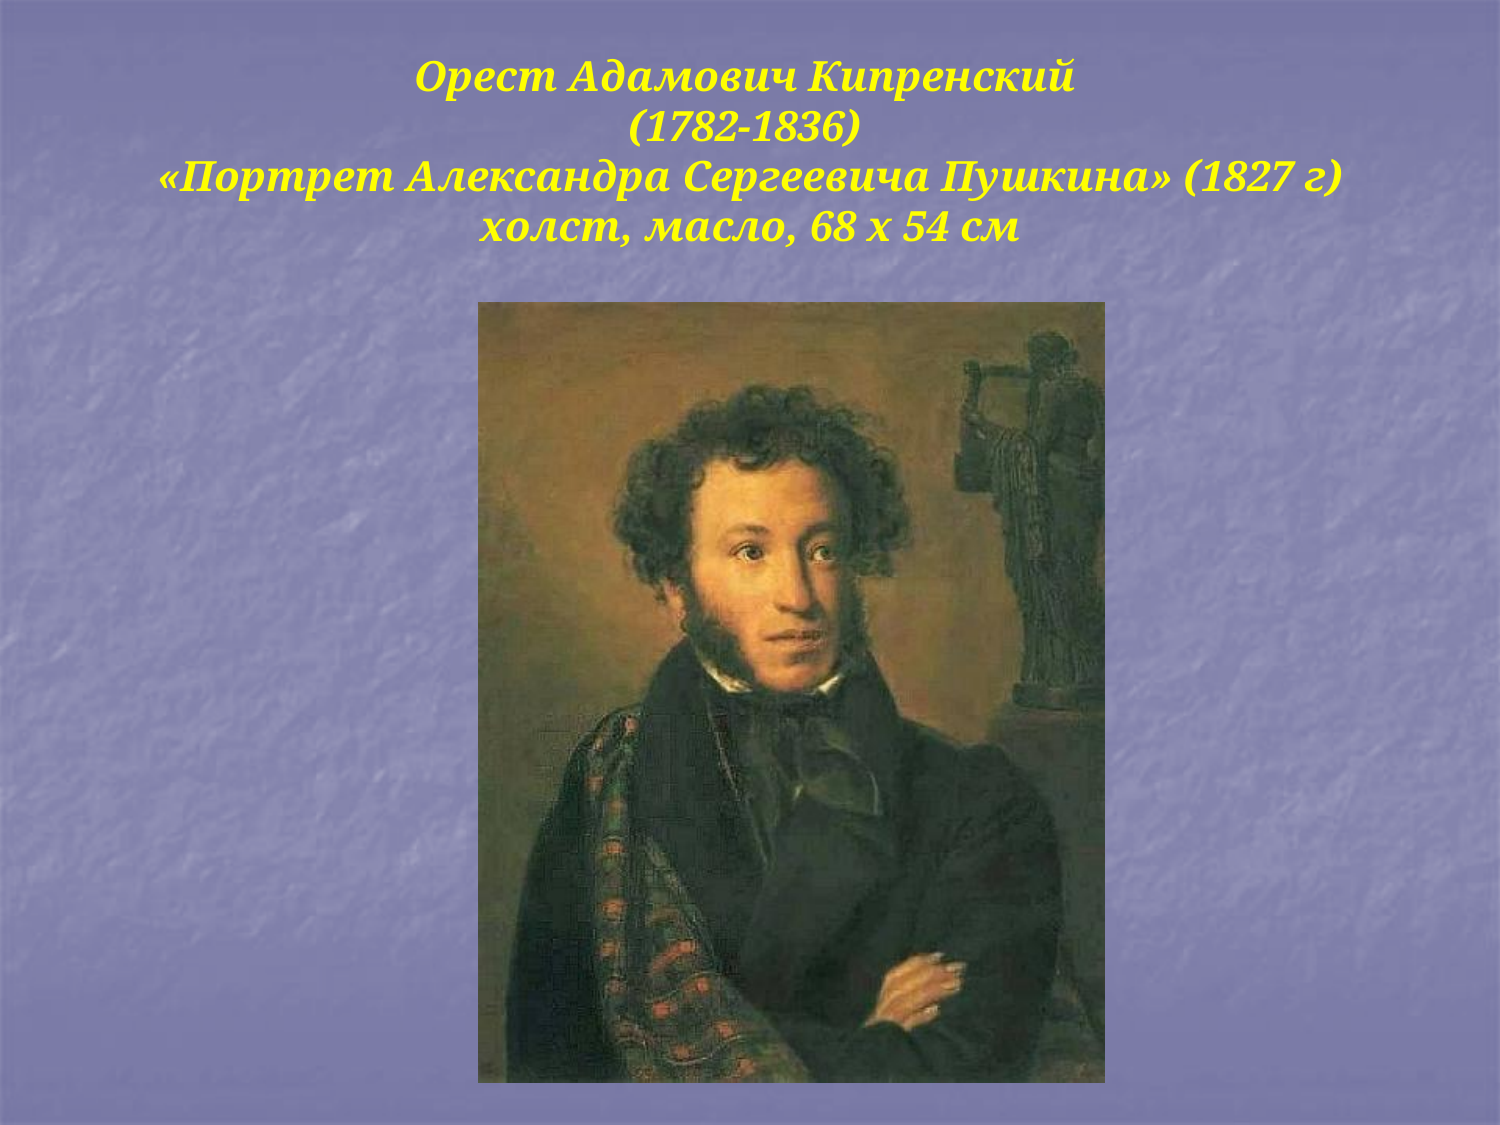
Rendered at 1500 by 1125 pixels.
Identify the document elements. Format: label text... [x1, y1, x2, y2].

title Орест Адамович Кипренский (1782-1836) «Портрет Александра Сергеевича Пушкина» (1827 г) холст, масло, 68 x 54 см [75, 62, 1425, 288]
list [478, 302, 1105, 1083]
